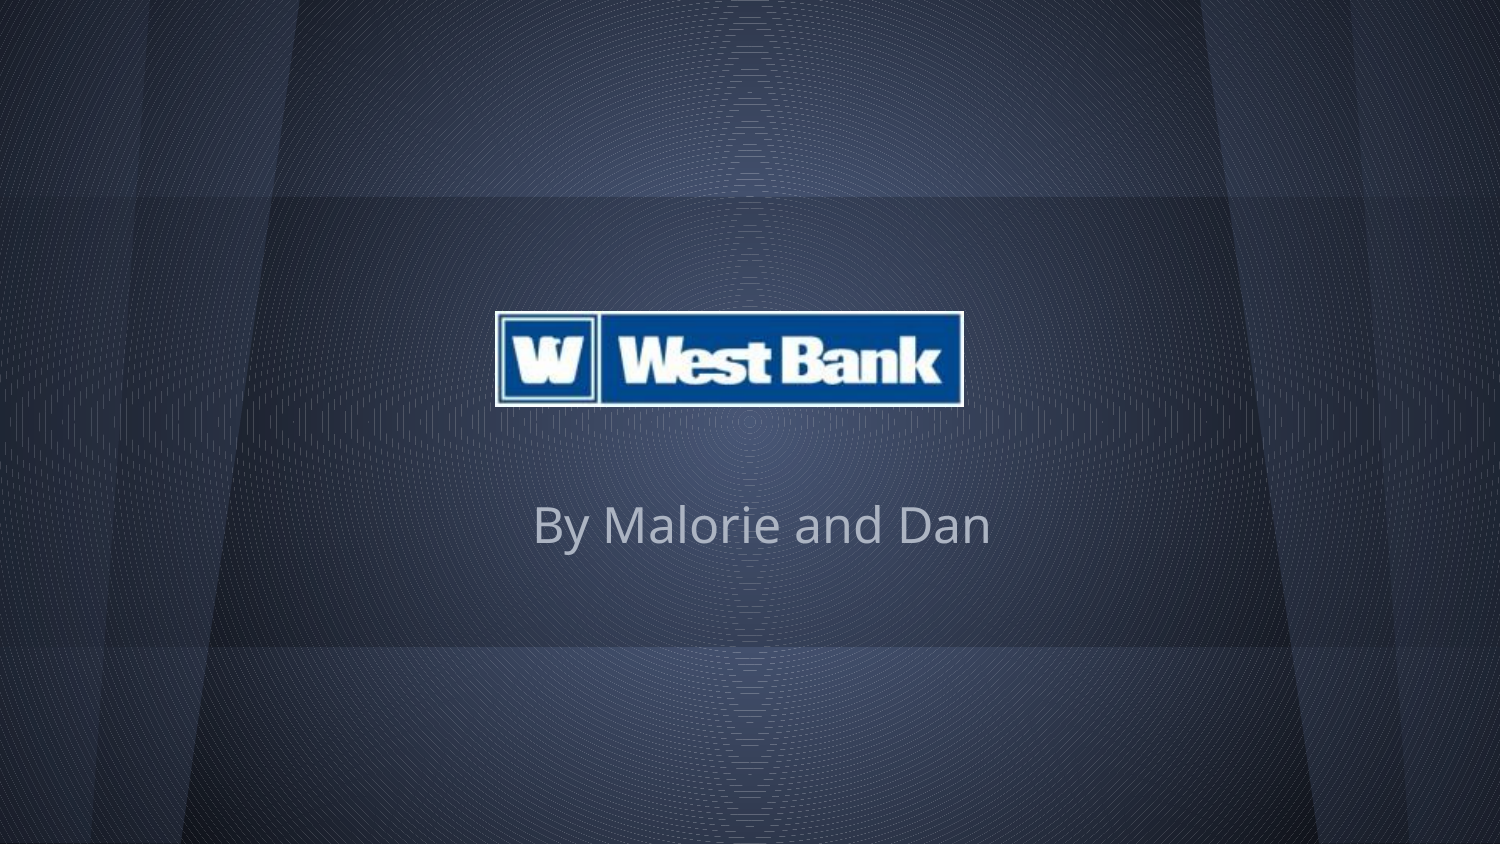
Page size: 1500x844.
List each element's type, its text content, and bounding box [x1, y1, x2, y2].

picture [494, 310, 965, 407]
subtitle By Malorie and Dan [112, 478, 1388, 587]
